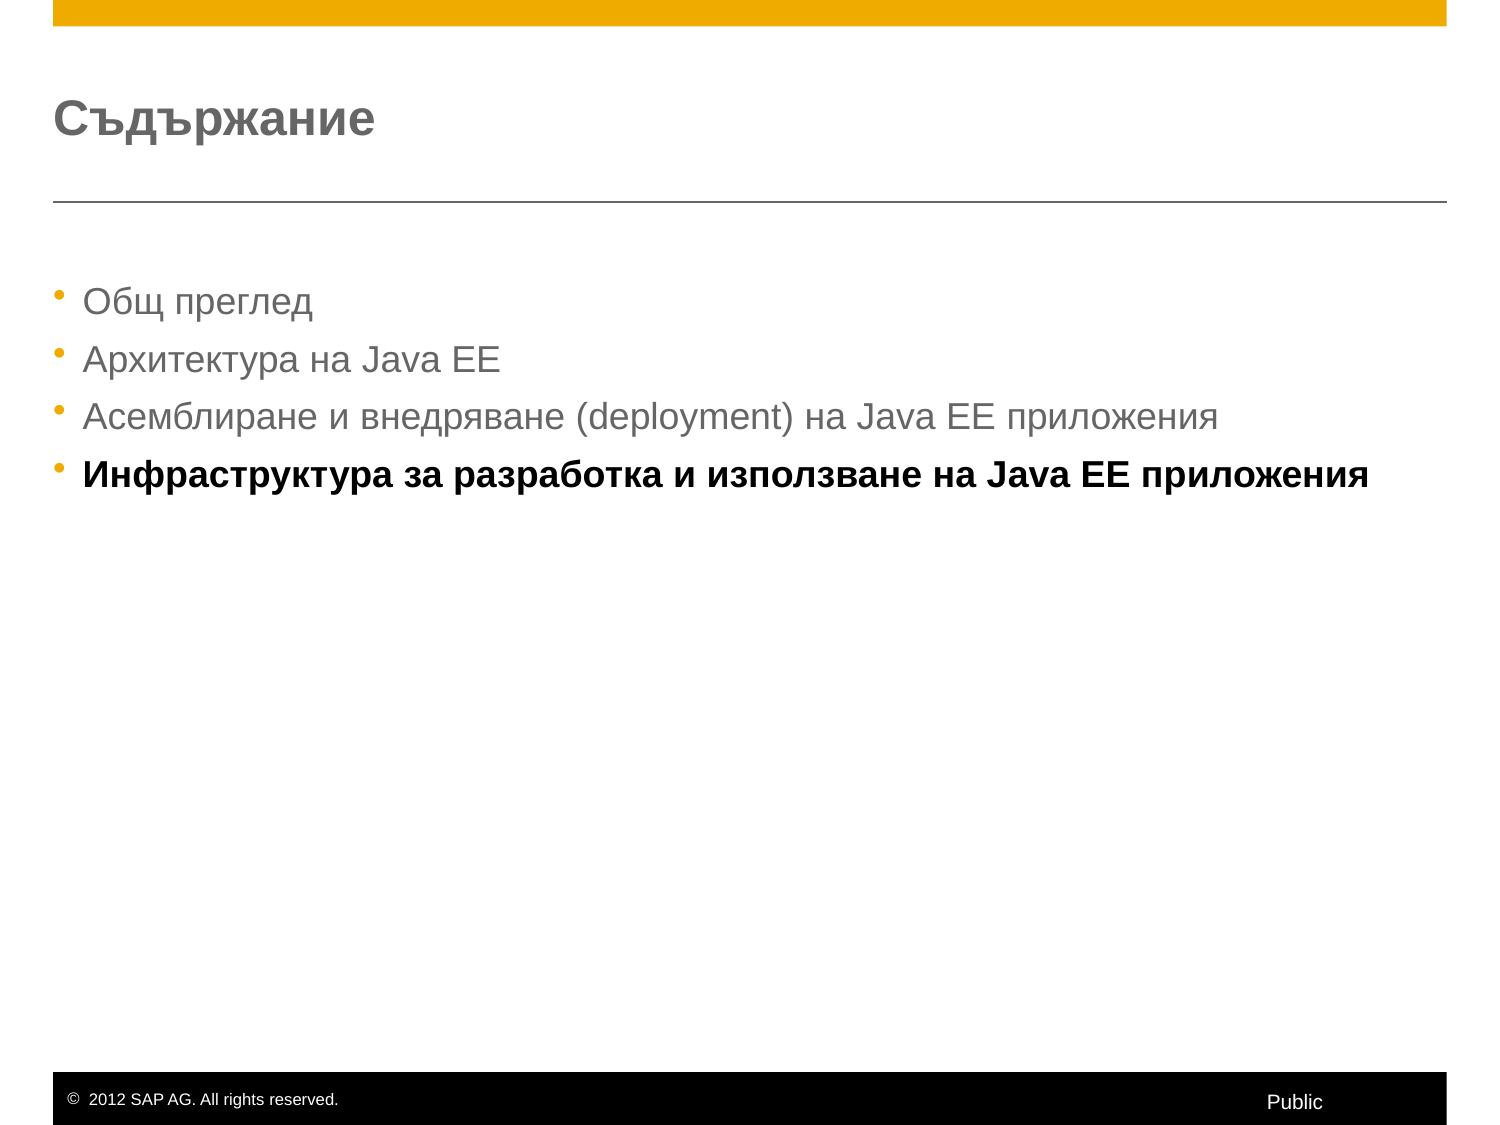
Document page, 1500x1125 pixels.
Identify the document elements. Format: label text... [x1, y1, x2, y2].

title Съдържание [53, 53, 1447, 178]
list Общ преглед Aрхитектура на Java EE Асемблиране и внедряване (deployment) на Java EE приложения Инфраструктура за разработка и използване на Java EE приложения [53, 277, 1447, 907]
